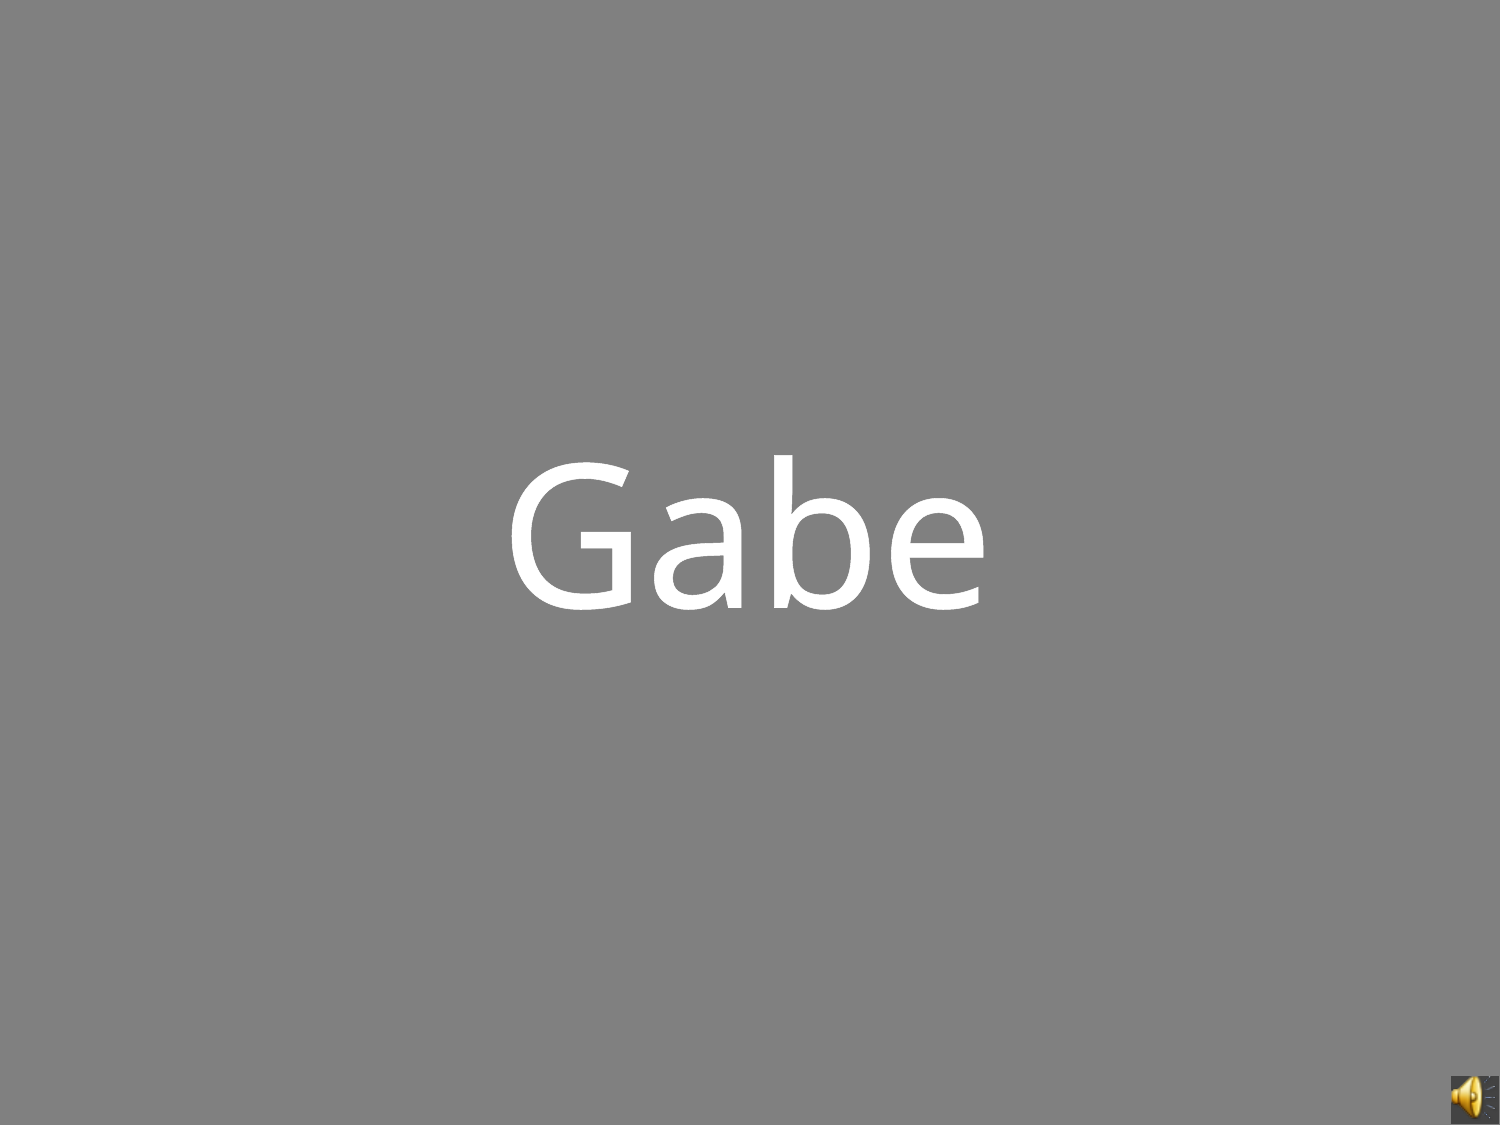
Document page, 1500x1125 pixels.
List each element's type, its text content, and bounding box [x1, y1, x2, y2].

picture [1449, 1074, 1500, 1125]
text_box Gabe [484, 399, 1009, 655]
